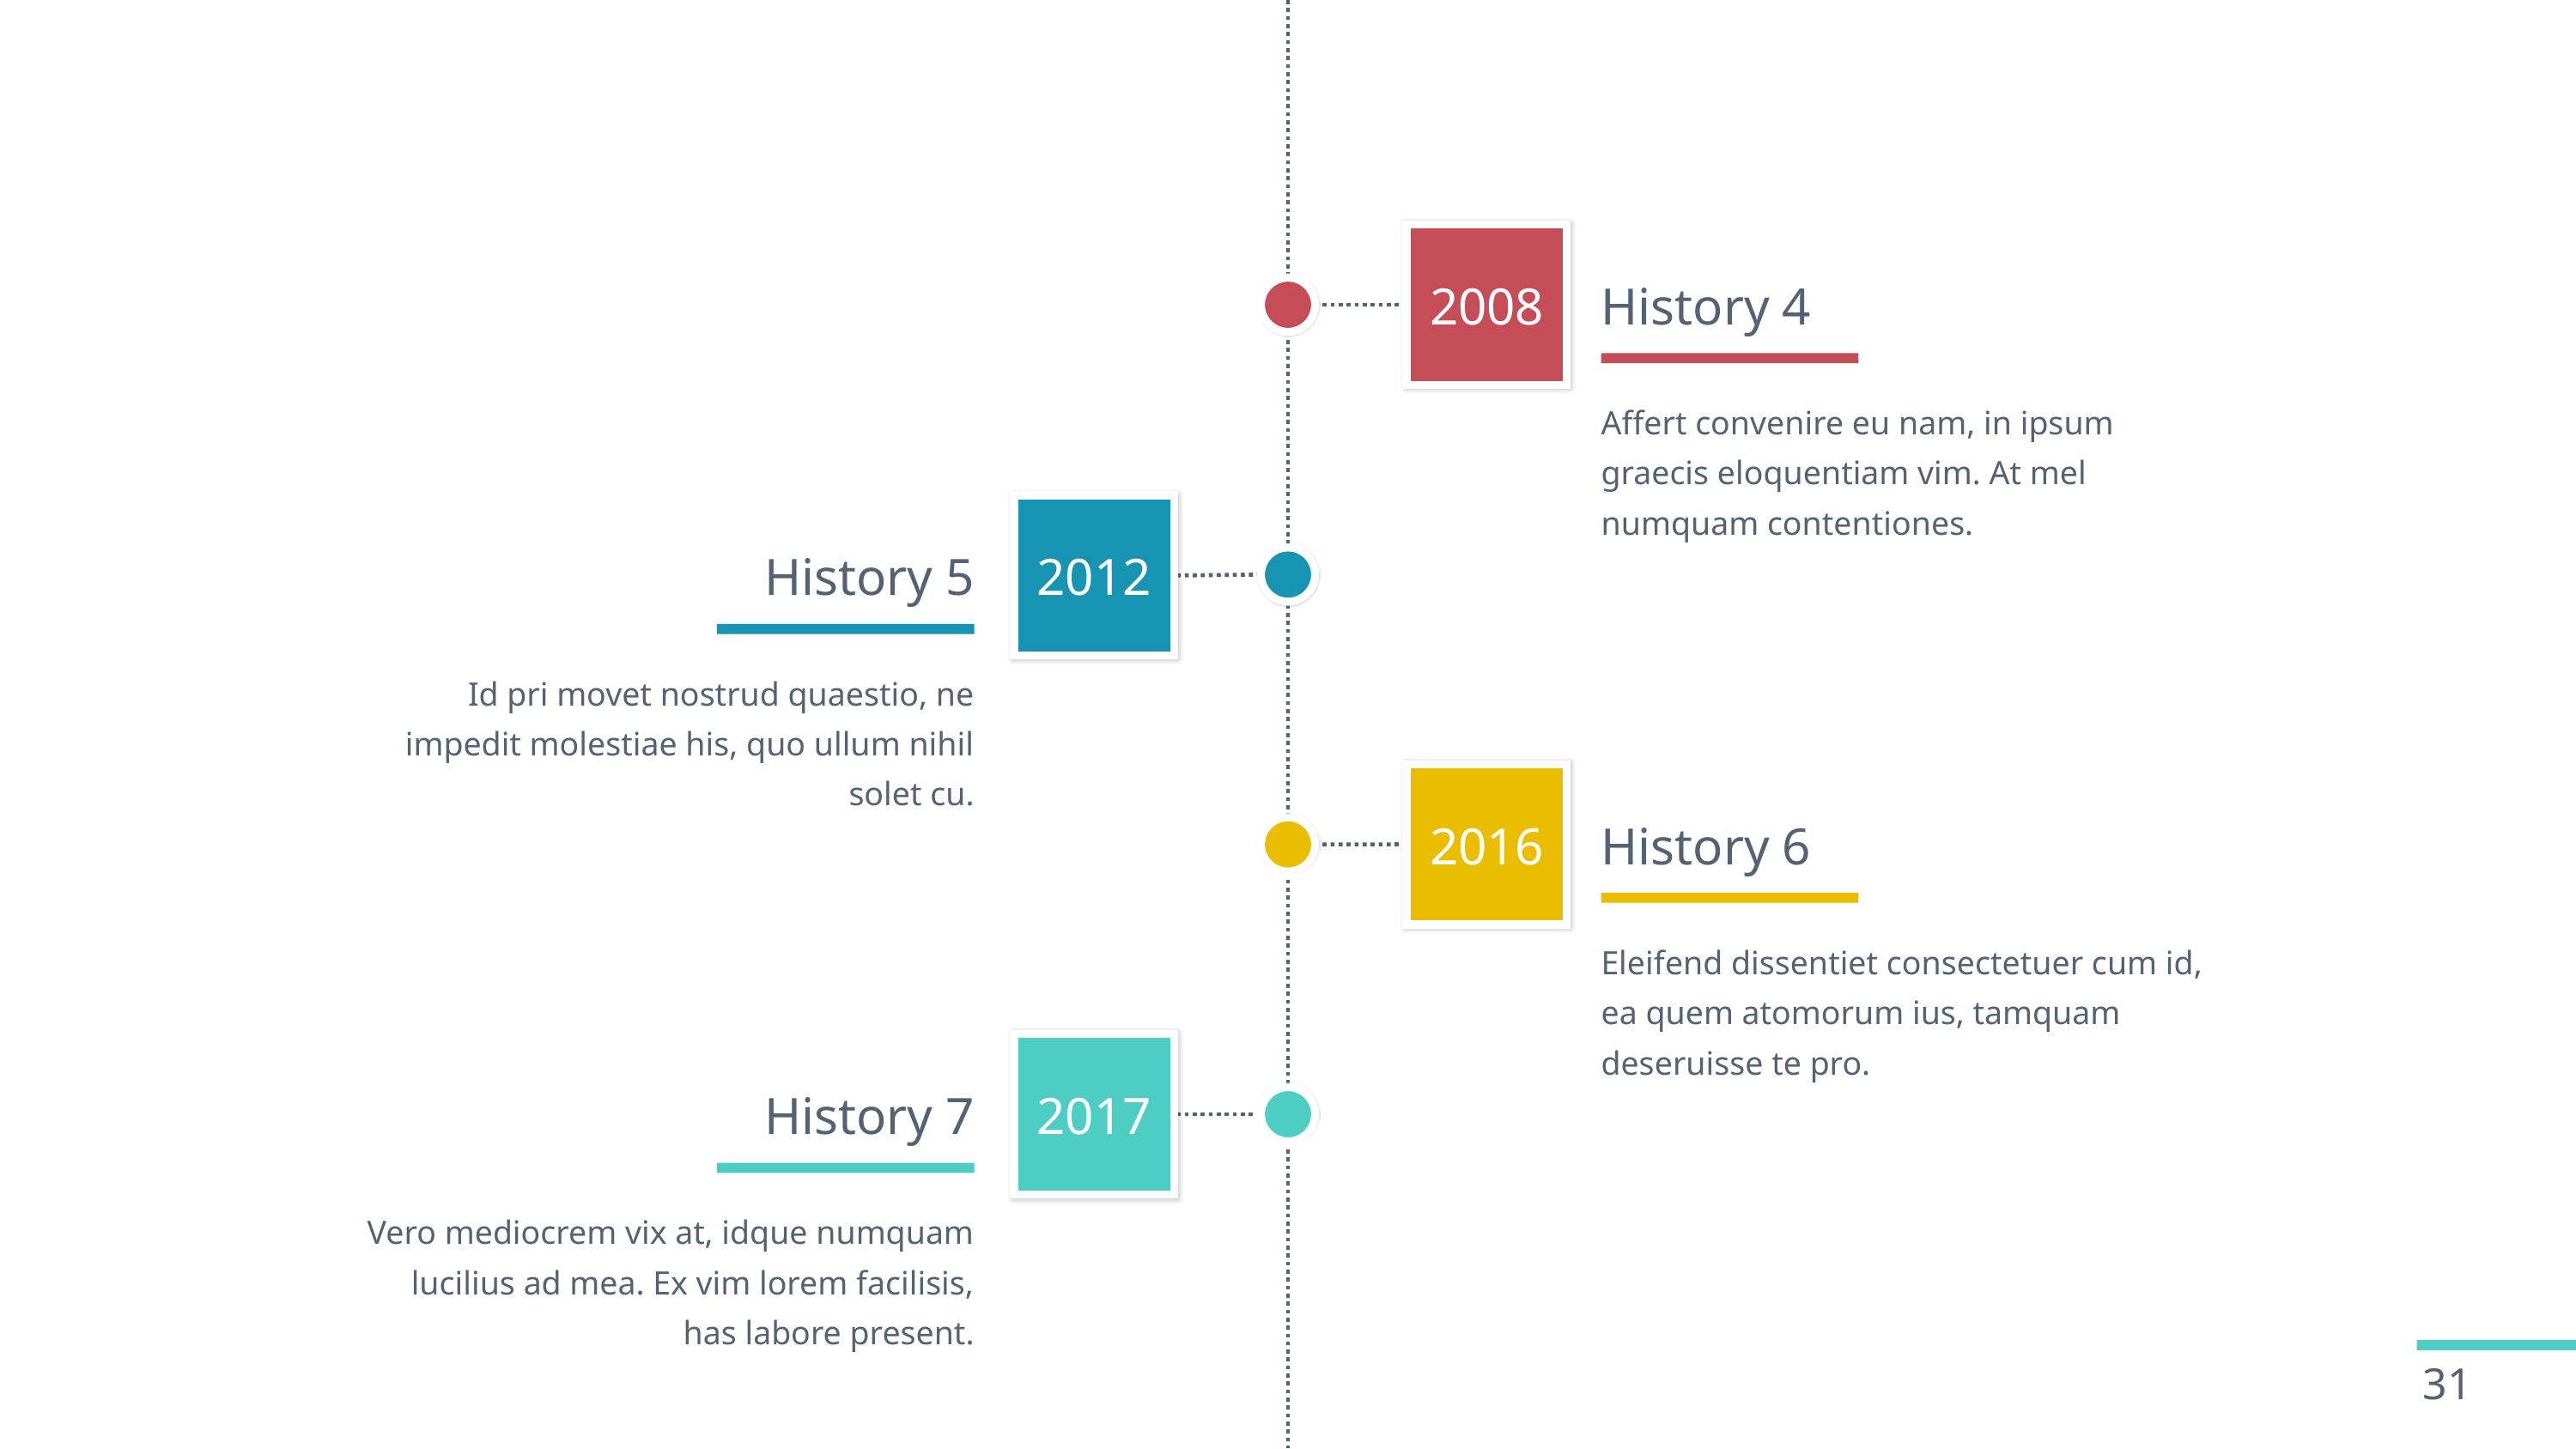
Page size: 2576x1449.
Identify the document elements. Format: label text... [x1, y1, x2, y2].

list 2017 [1011, 1061, 1177, 1167]
list 2008 [1403, 252, 1570, 358]
list History 4 [1588, 252, 2238, 358]
list History 7 [337, 1061, 987, 1167]
list 2016 [1403, 791, 1570, 897]
list Affert convenire eu nam, in ipsum graecis eloquentiam vim. At mel numquam contentiones. [1588, 385, 2238, 593]
list Eleifend dissentiet consectetuer cum id, ea quem atomorum ius, tamquam deseruisse te pro. [1588, 924, 2238, 1133]
slide_number 31 [2409, 1351, 2576, 1421]
list History 5 [337, 523, 987, 628]
list History 6 [1588, 791, 2238, 897]
list Id pri movet nostrud quaestio, ne impedit molestiae his, quo ullum nihil solet cu. [337, 655, 987, 864]
list 2012 [1011, 523, 1177, 628]
list Vero mediocrem vix at, idque numquam lucilius ad mea. Ex vim lorem facilisis, has labore present. [337, 1194, 987, 1403]
